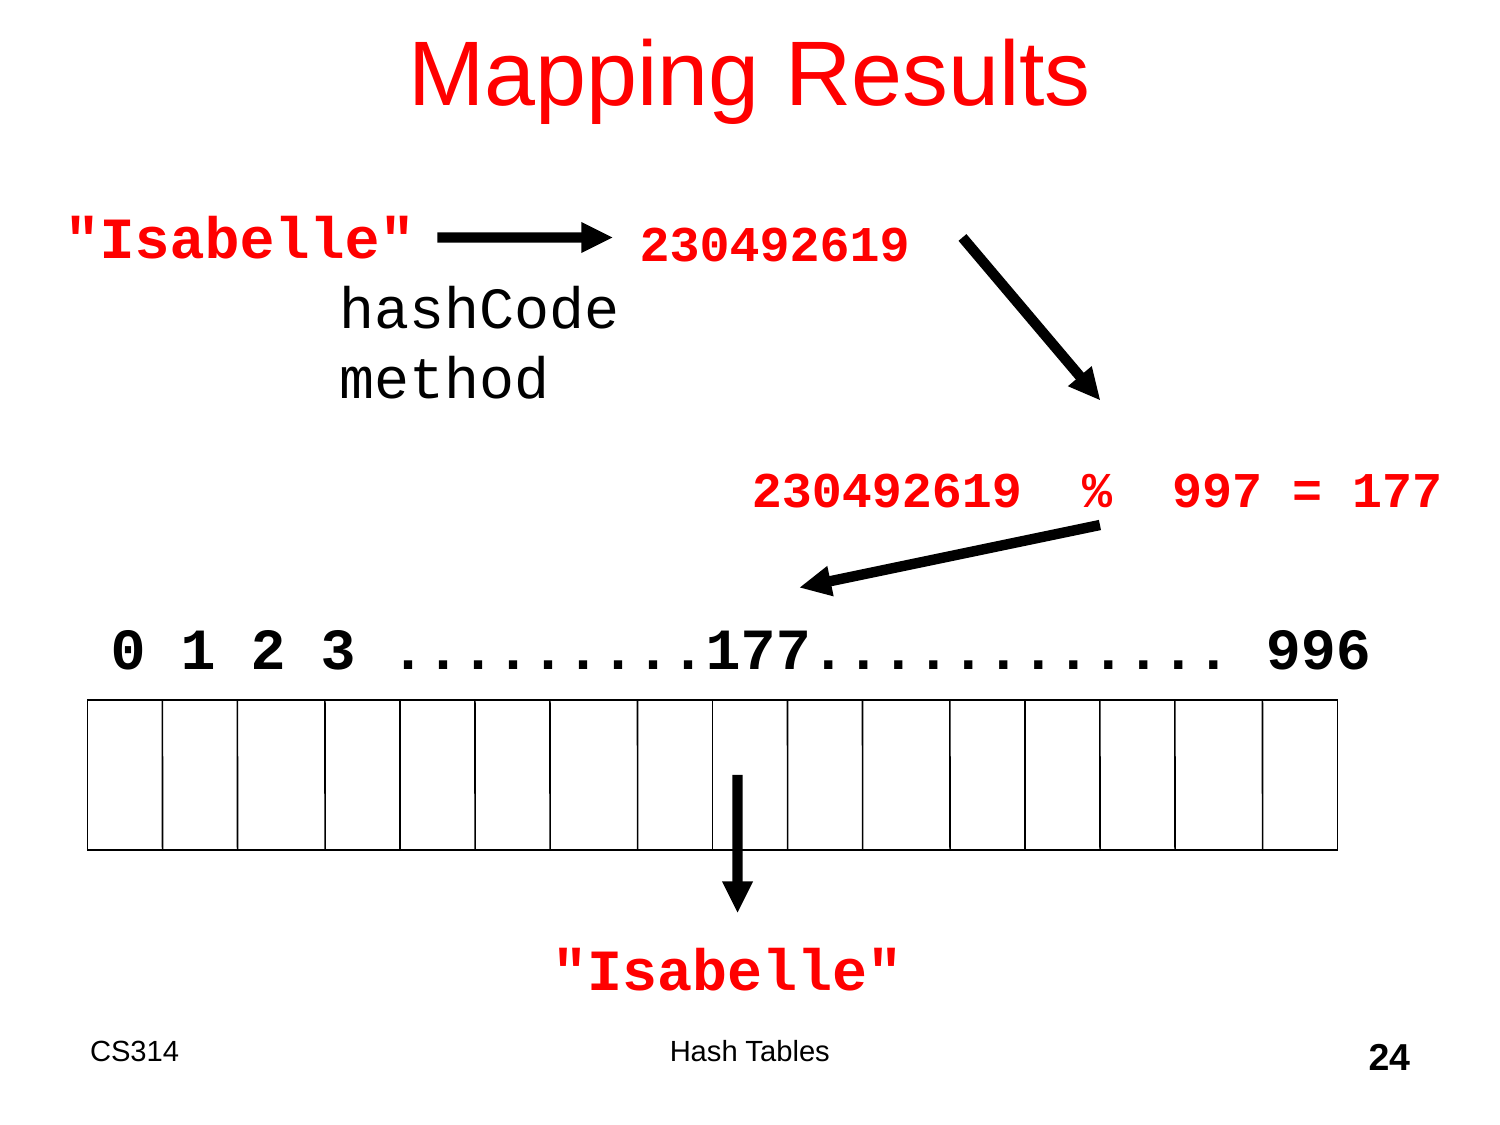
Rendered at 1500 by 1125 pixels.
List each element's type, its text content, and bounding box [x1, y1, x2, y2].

text_box [638, 699, 712, 850]
text_box [731, 774, 744, 913]
text_box [962, 237, 1100, 400]
text_box [788, 699, 862, 850]
text_box [87, 699, 162, 850]
text_box "Isabelle" [537, 924, 917, 1010]
text_box [1263, 699, 1338, 850]
text_box [863, 699, 1024, 850]
text_box [399, 699, 637, 850]
text_box [163, 699, 237, 850]
title Mapping Results [112, 0, 1388, 163]
text_box [799, 524, 1100, 592]
text_box [712, 699, 787, 850]
slide_number 24 [1112, 1024, 1426, 1101]
text_box 230492619 % 997 = 177 [737, 449, 1457, 525]
text_box [238, 699, 399, 850]
text_box [437, 231, 613, 244]
text_box 0 1 2 3 .........177............ 996 [95, 603, 1386, 689]
footer Hash Tables [462, 1024, 1038, 1101]
text_box "Isabelle" [49, 192, 430, 278]
slide_number CS314 [74, 1024, 451, 1101]
text_box 230492619 [624, 204, 925, 279]
text_box hashCode method [324, 262, 635, 418]
text_box [1024, 699, 1262, 850]
